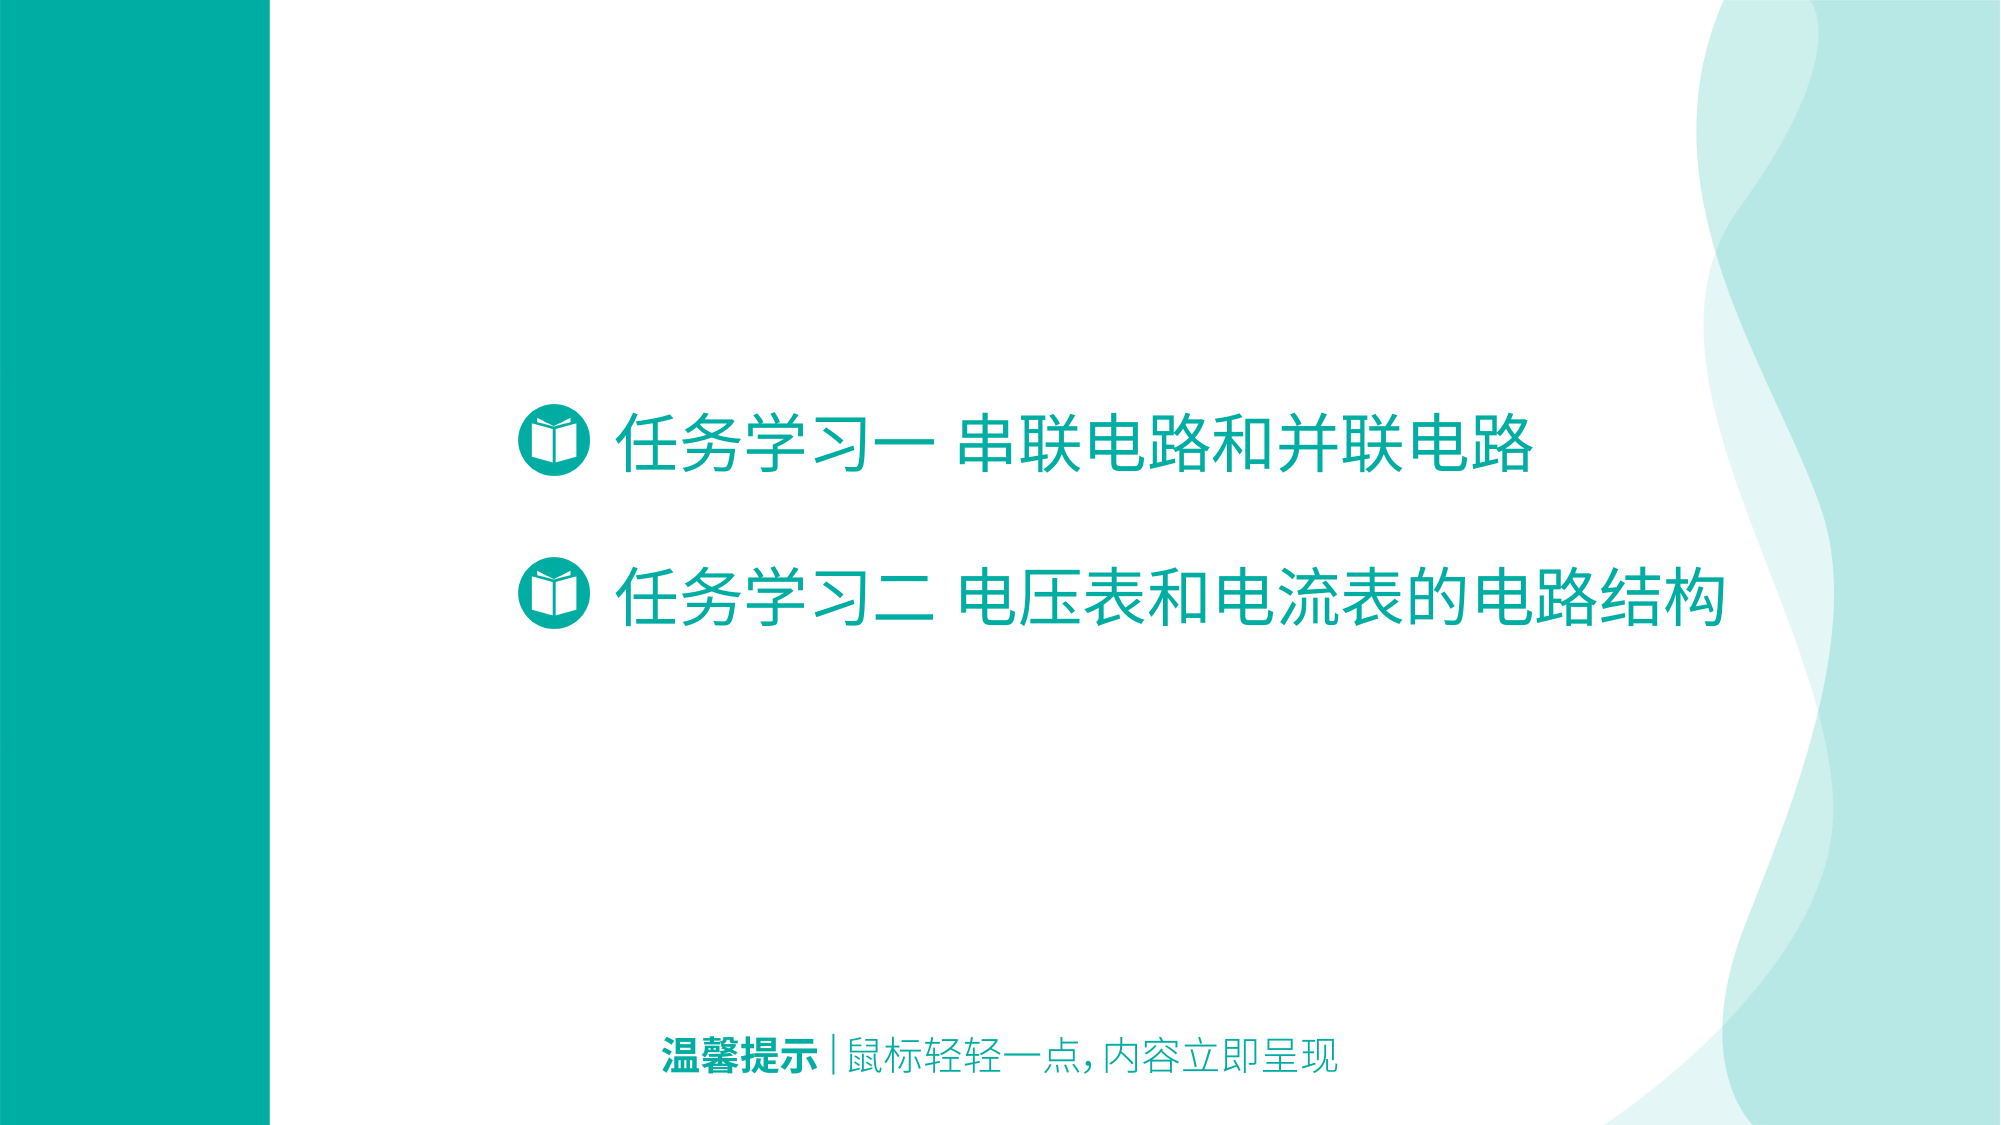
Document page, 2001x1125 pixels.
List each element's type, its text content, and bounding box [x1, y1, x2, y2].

picture [0, 0, 2000, 1125]
text_box 任务学习一 串联电路和并联电路 [602, 398, 1932, 482]
text_box 任务学习二 电压表和电流表的电路结构 [602, 551, 1932, 635]
